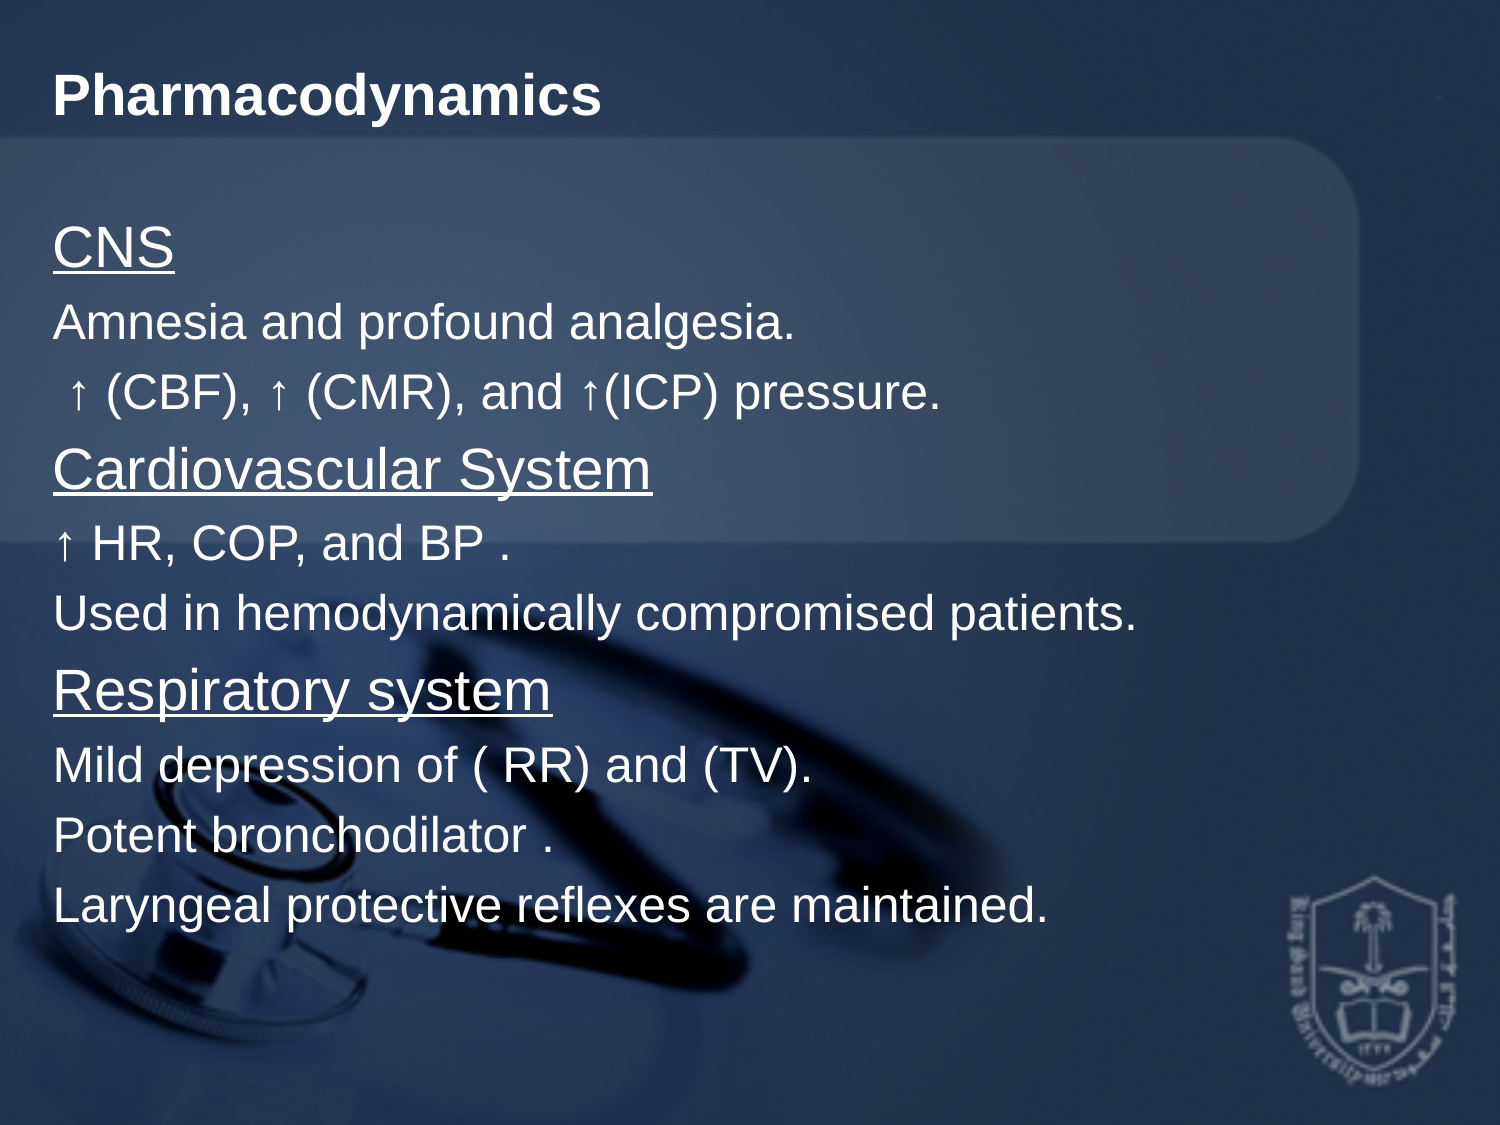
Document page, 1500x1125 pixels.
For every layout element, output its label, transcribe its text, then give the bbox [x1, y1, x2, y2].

picture [0, 0, 1500, 1125]
list Pharmacodynamics CNS Amnesia and profound analgesia. ↑ (CBF), ↑ (CMR), and ↑(ICP) pressure. Cardiovascular System ↑ HR, COP, and BP . Used in hemodynamically compromised patients. Respiratory system Mild depression of ( RR) and (TV). Potent bronchodilator . Laryngeal protective reflexes are maintained. [37, 50, 1388, 1075]
